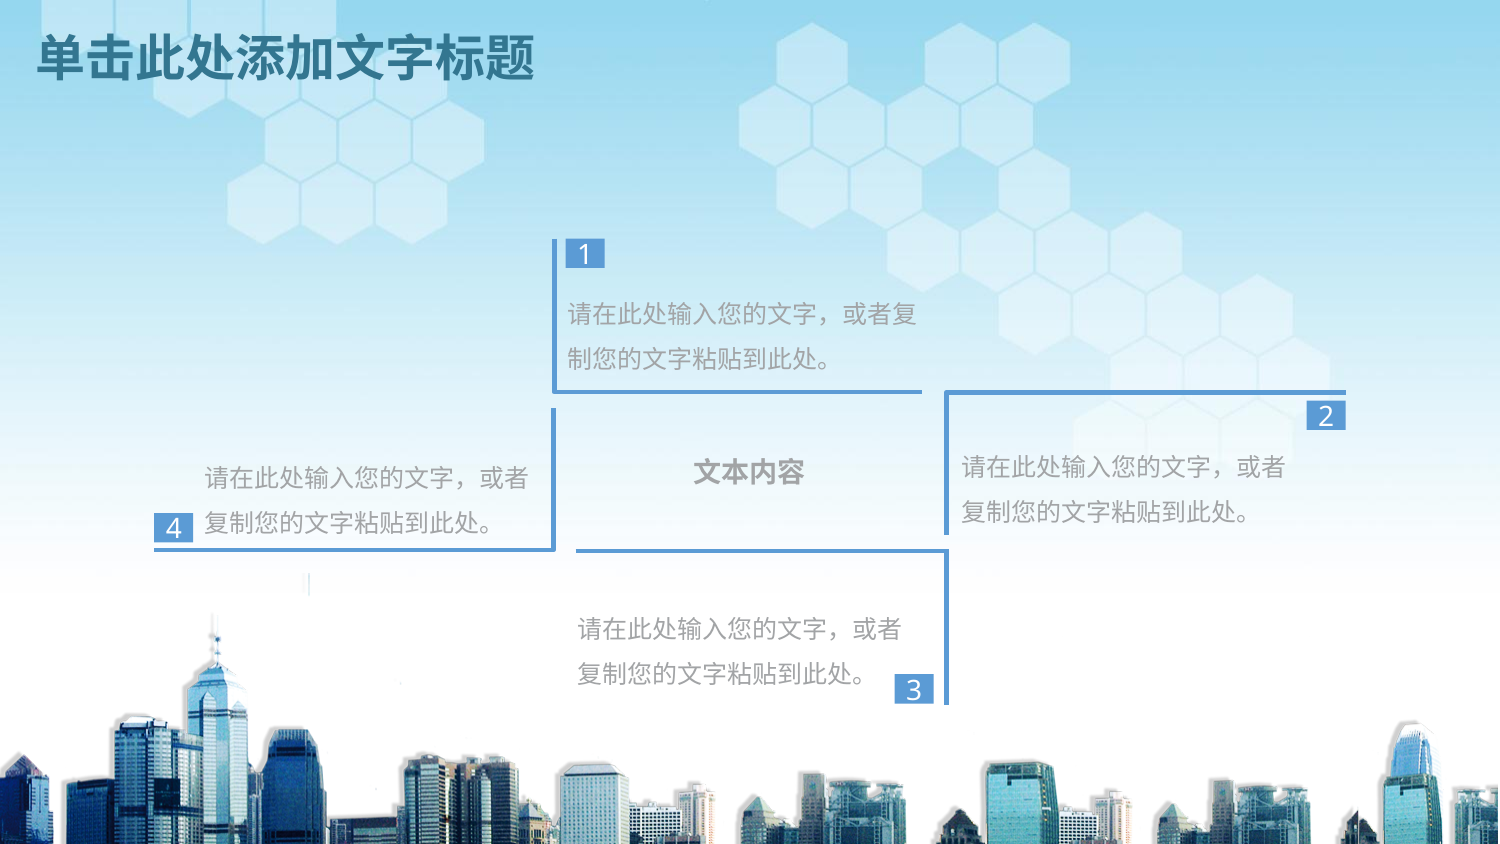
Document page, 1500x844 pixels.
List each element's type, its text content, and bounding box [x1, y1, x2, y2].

text_box 请在此处输入您的文字，或者复制您的文字粘贴到此处。 [552, 283, 934, 374]
text_box [554, 374, 923, 393]
text_box [575, 550, 947, 706]
text_box [154, 407, 554, 550]
text_box 请在此处输入您的文字，或者复制您的文字粘贴到此处。 [562, 598, 922, 689]
text_box 4 [153, 512, 194, 543]
text_box [554, 238, 661, 283]
text_box [946, 392, 1346, 535]
picture [0, 0, 1500, 844]
text_box 文本内容 [607, 432, 892, 510]
text_box 2 [1306, 399, 1347, 431]
text_box 请在此处输入您的文字，或者复制您的文字粘贴到此处。 [189, 447, 550, 538]
text_box 1 [564, 238, 606, 269]
text_box 3 [894, 673, 935, 705]
text_box 请在此处输入您的文字，或者复制您的文字粘贴到此处。 [947, 437, 1307, 527]
